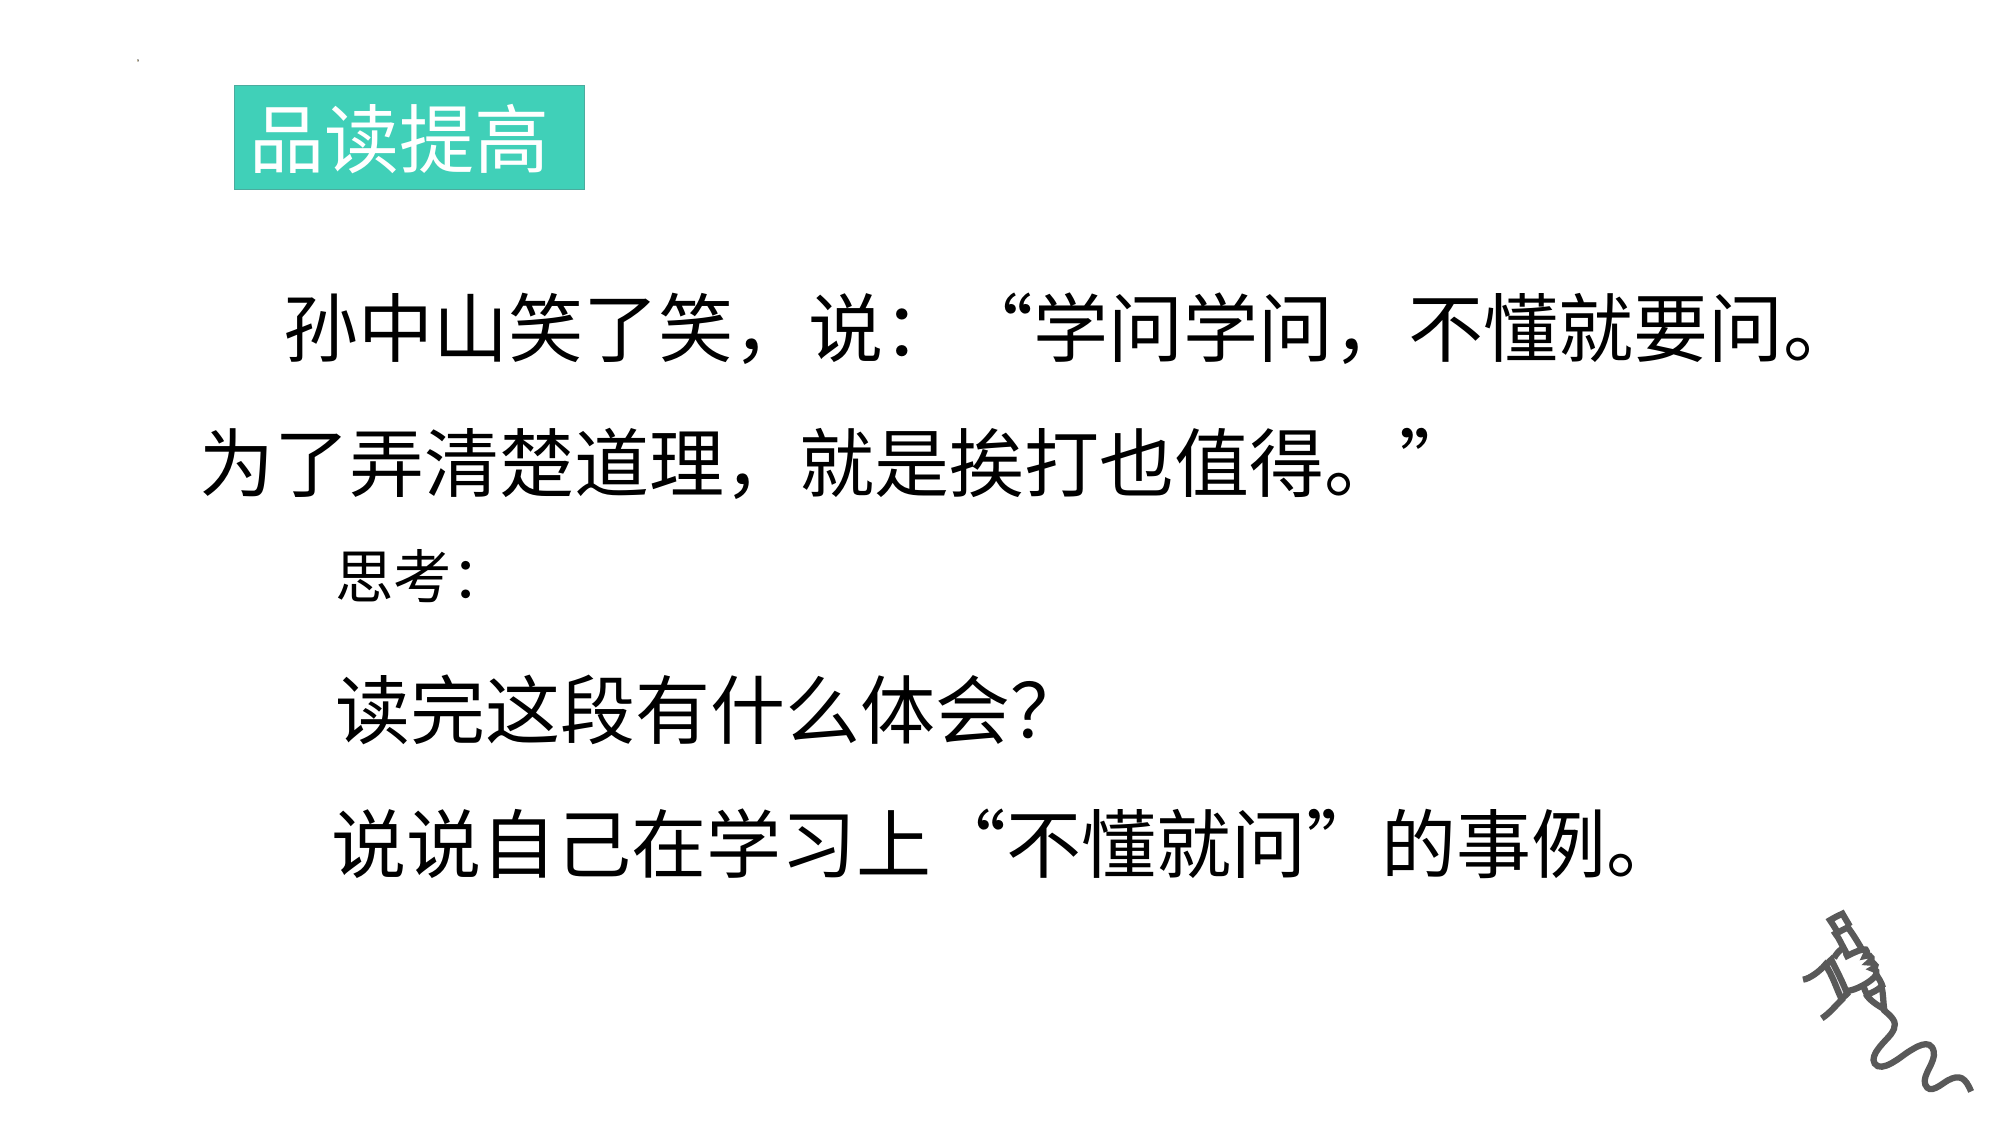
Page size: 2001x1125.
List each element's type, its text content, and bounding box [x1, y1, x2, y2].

text_box 读完这段有什么体会？ [320, 656, 1058, 761]
text_box 思考： [320, 532, 500, 618]
text_box 品读提高 [234, 85, 585, 190]
text_box 孙中山笑了笑，说：“学问学问，不懂就要问。为了弄清楚道理，就是挨打也值得。” [184, 228, 1857, 514]
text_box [1809, 915, 1950, 1115]
text_box 说说自己在学习上“不懂就问”的事例。 [317, 790, 1696, 895]
